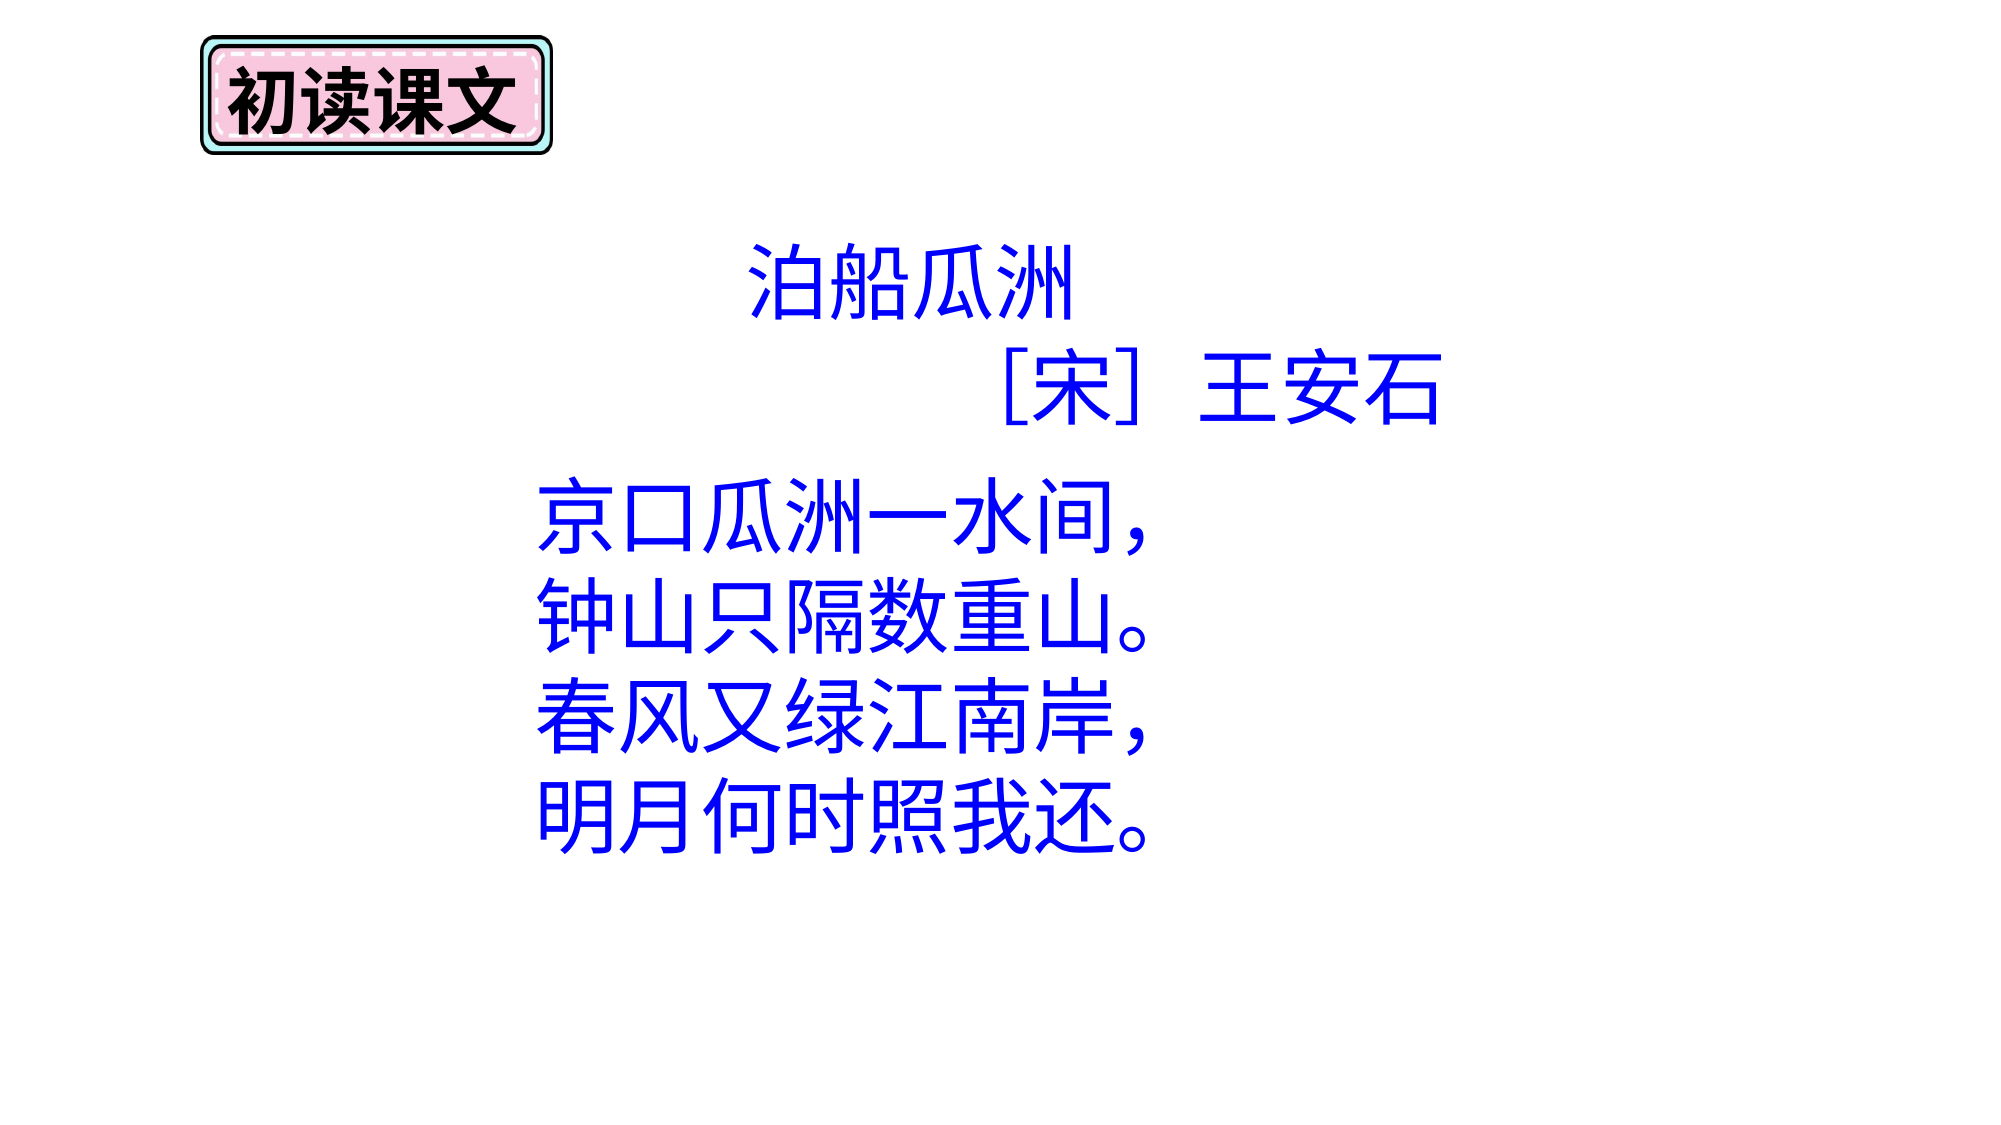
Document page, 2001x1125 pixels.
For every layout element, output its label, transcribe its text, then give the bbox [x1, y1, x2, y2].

text_box ［宋］王安石 [932, 328, 1462, 443]
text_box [199, 35, 554, 155]
text_box 京口瓜洲一水间， 钟山只隔数重山。 春风又绿江南岸， 明月何时照我还。 [519, 457, 1536, 972]
text_box 泊船瓜洲 [730, 222, 1399, 338]
